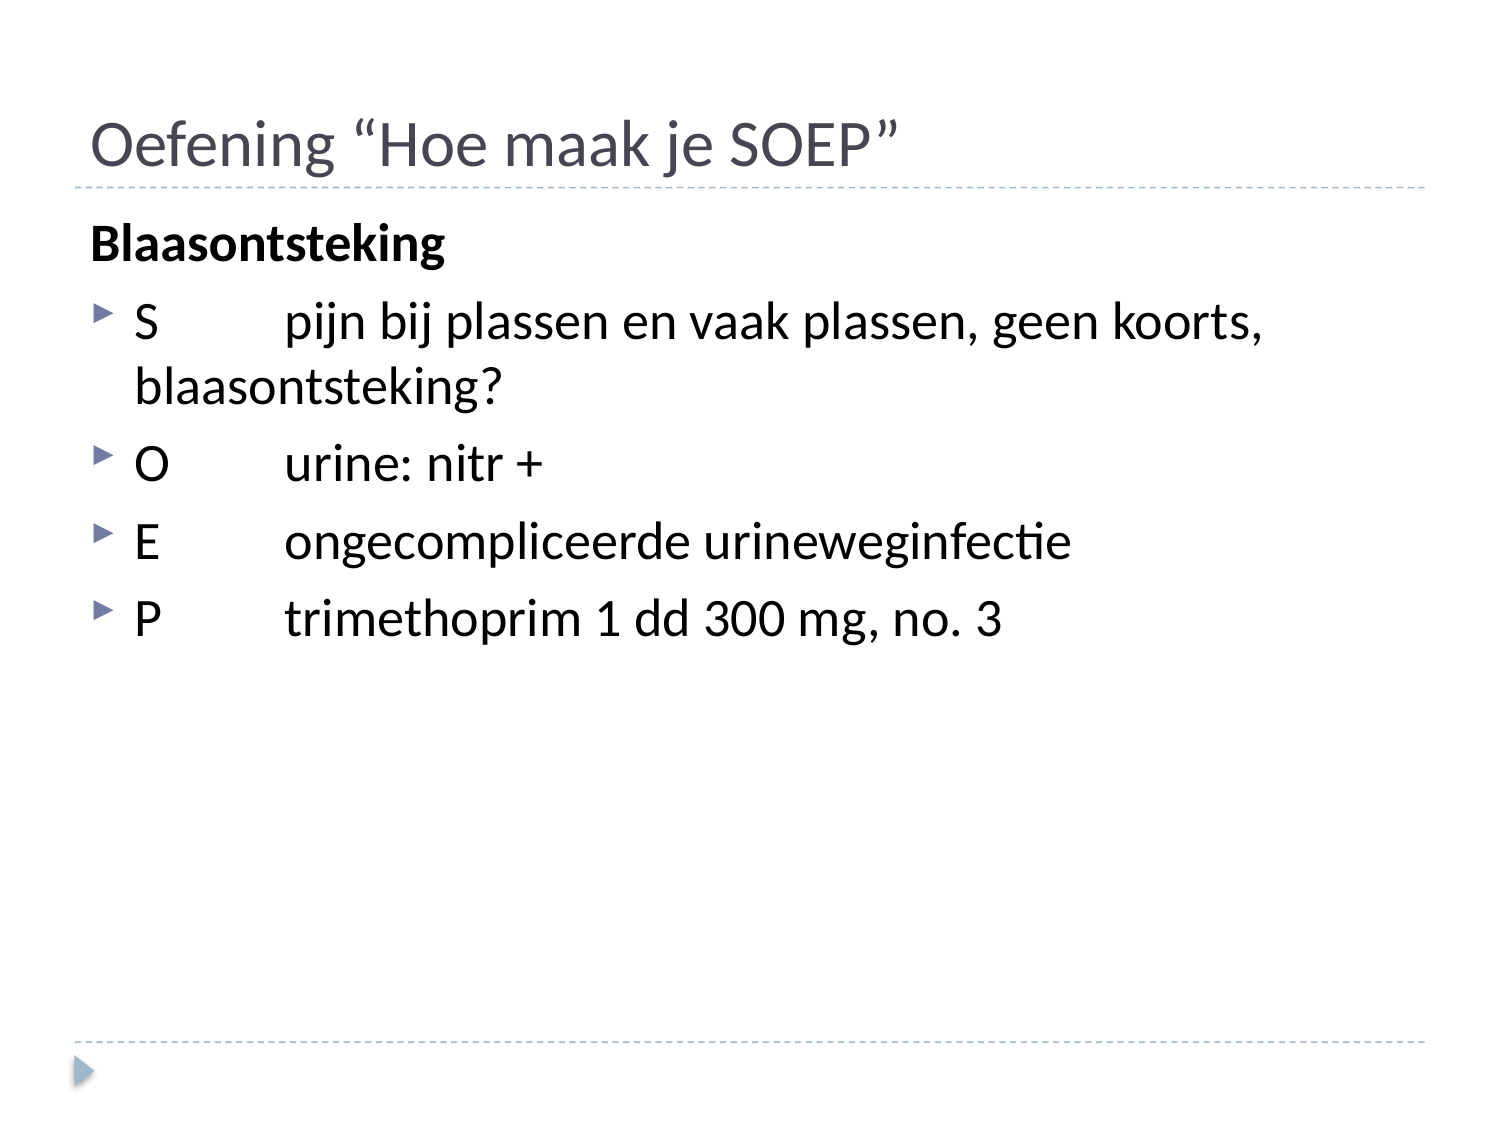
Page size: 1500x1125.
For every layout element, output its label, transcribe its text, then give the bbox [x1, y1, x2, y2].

title Oefening “Hoe maak je SOEP” [74, 24, 1426, 188]
list Blaasontsteking S pijn bij plassen en vaak plassen, geen koorts, blaasontsteking? O urine: nitr + E ongecompliceerde urineweginfectie P trimethoprim 1 dd 300 mg, no. 3 [74, 199, 1426, 1011]
